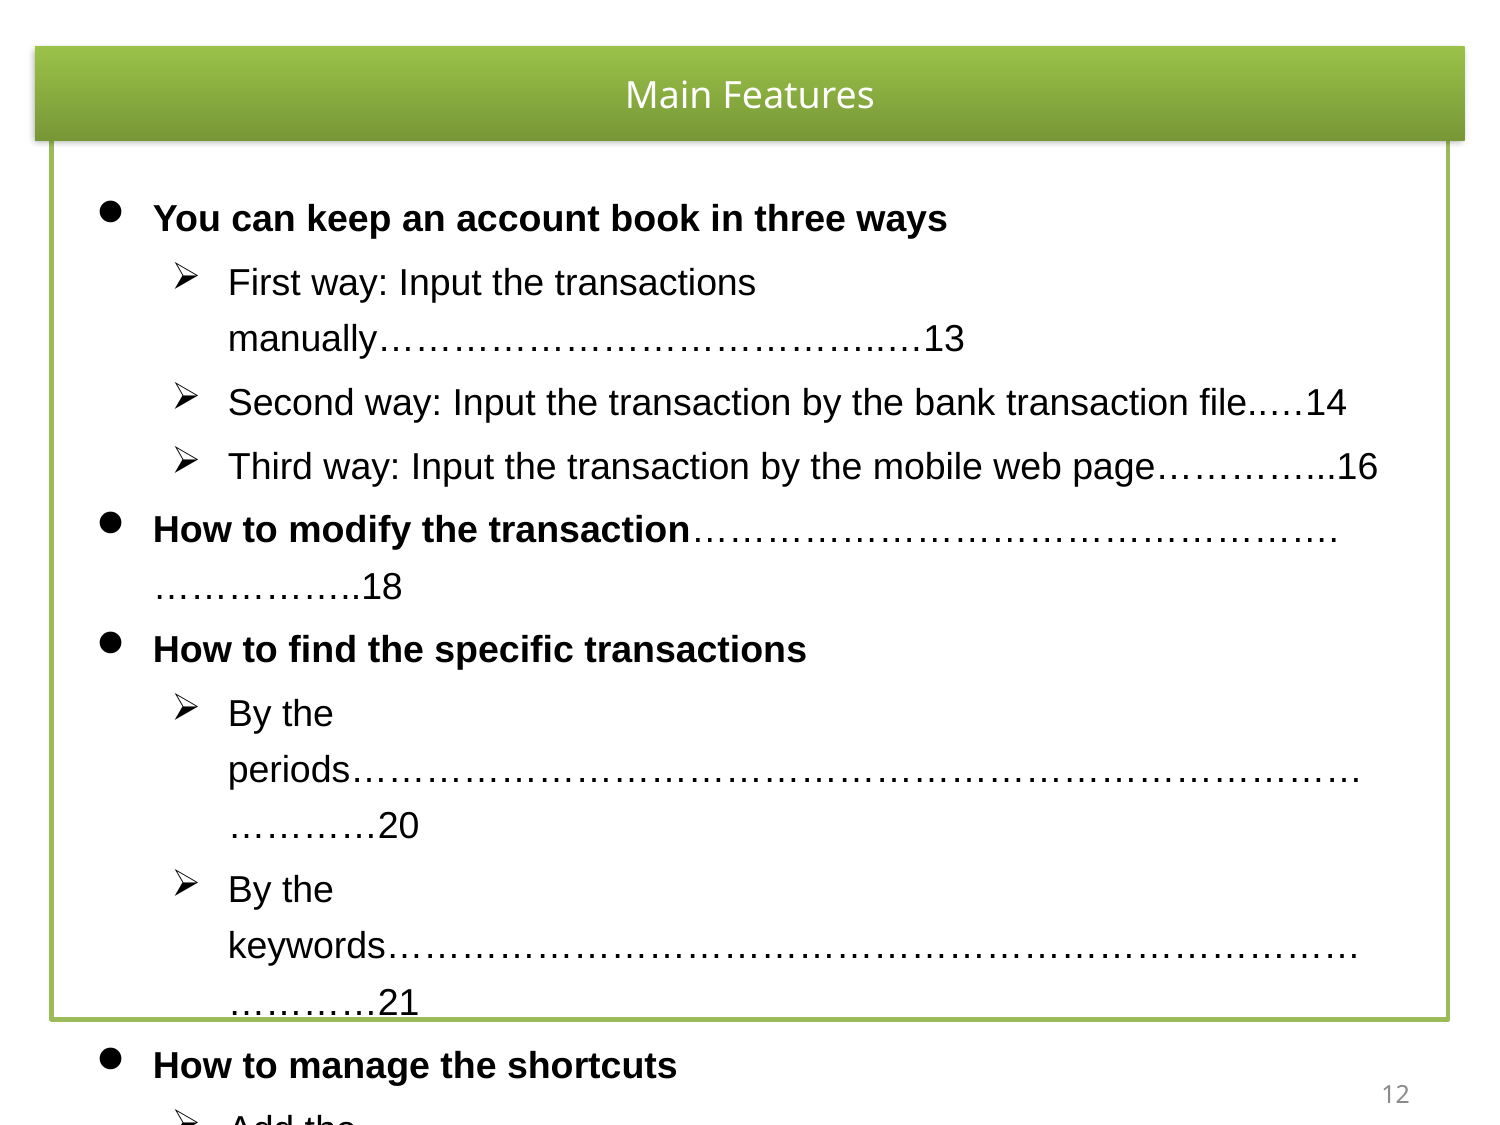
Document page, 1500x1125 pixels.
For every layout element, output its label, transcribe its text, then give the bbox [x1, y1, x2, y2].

slide_number 12 [1074, 1065, 1425, 1125]
text_box [49, 149, 1450, 1022]
text_box Main Features [35, 46, 1465, 141]
text_box You can keep an account book in three ways First way: Input the transactions manually…………………………………..…13 Second way: Input the transaction by the bank transaction file..…14 Third way: Input the transaction by the mobile web page…………...16 How to modify the transaction…………………………………………….……………..18 How to find the specific transactions By the periods…………………………………………………………………………………20 By the keywords………………………………………………………………………………21 How to manage the shortcuts Add the shortcuts……………………………………………………………………………22 Delete the shortcuts………………………………………………………………………..23 Edit the shortcuts…………………………………………………………………………….24 [81, 175, 1407, 1079]
